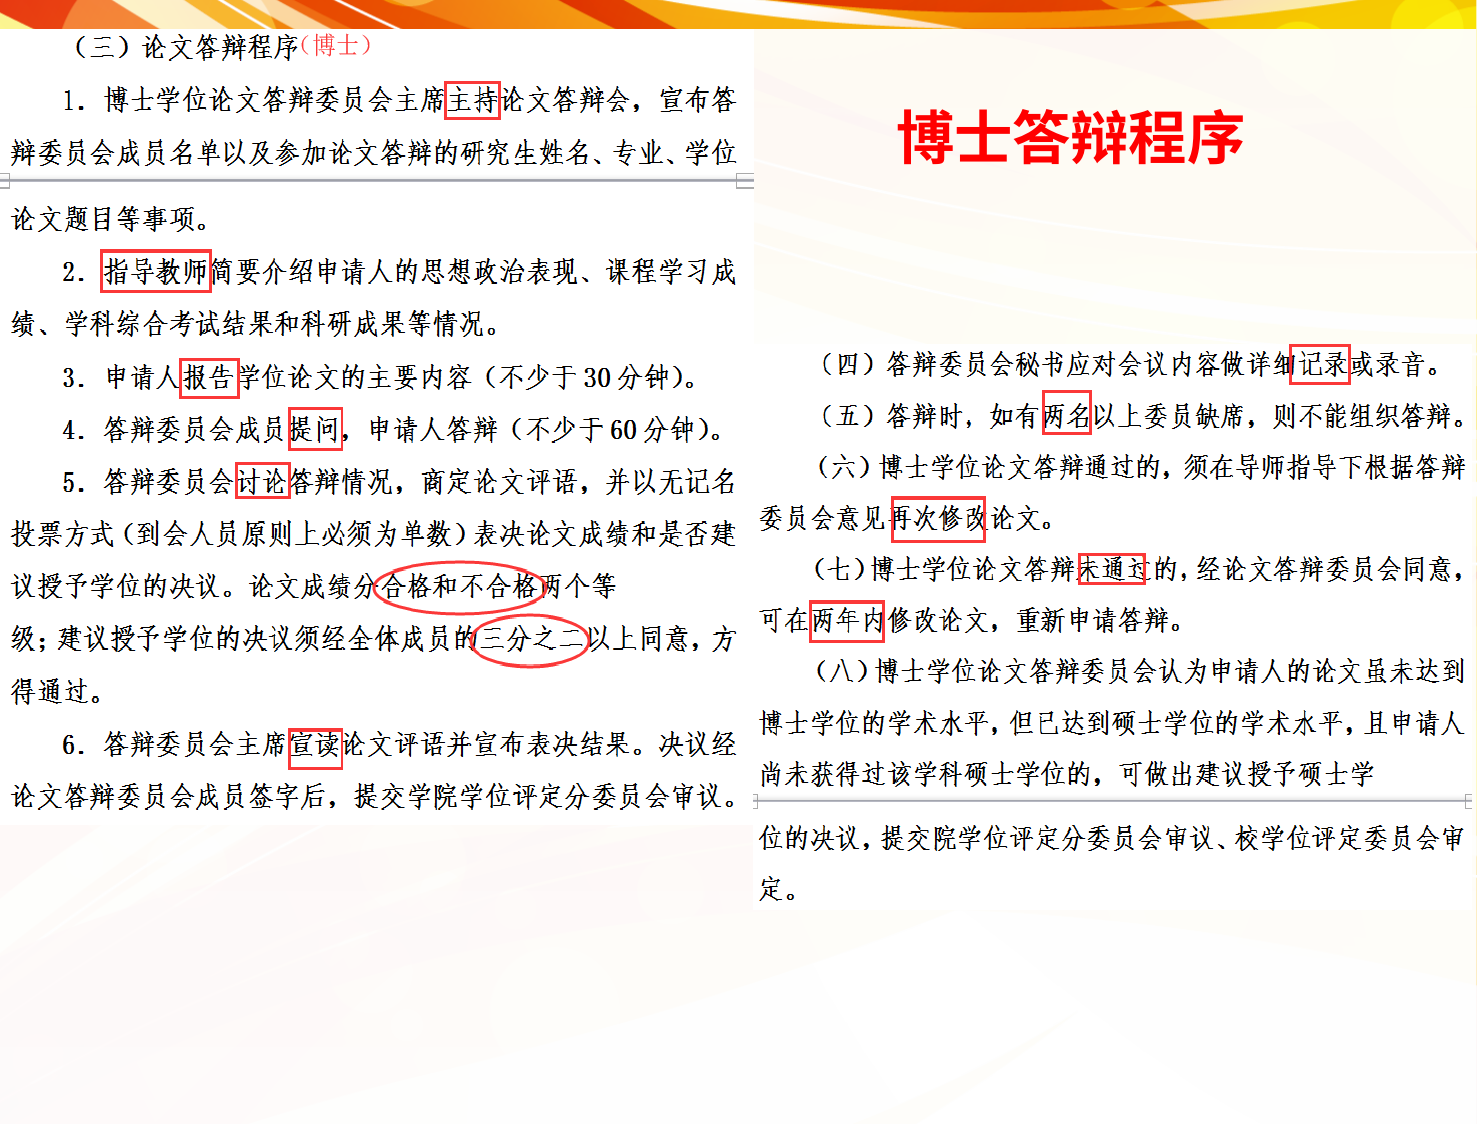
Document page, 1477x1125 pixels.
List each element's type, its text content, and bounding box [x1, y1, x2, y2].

picture [0, 0, 1477, 910]
text_box 博士答辩程序 [881, 73, 1306, 231]
